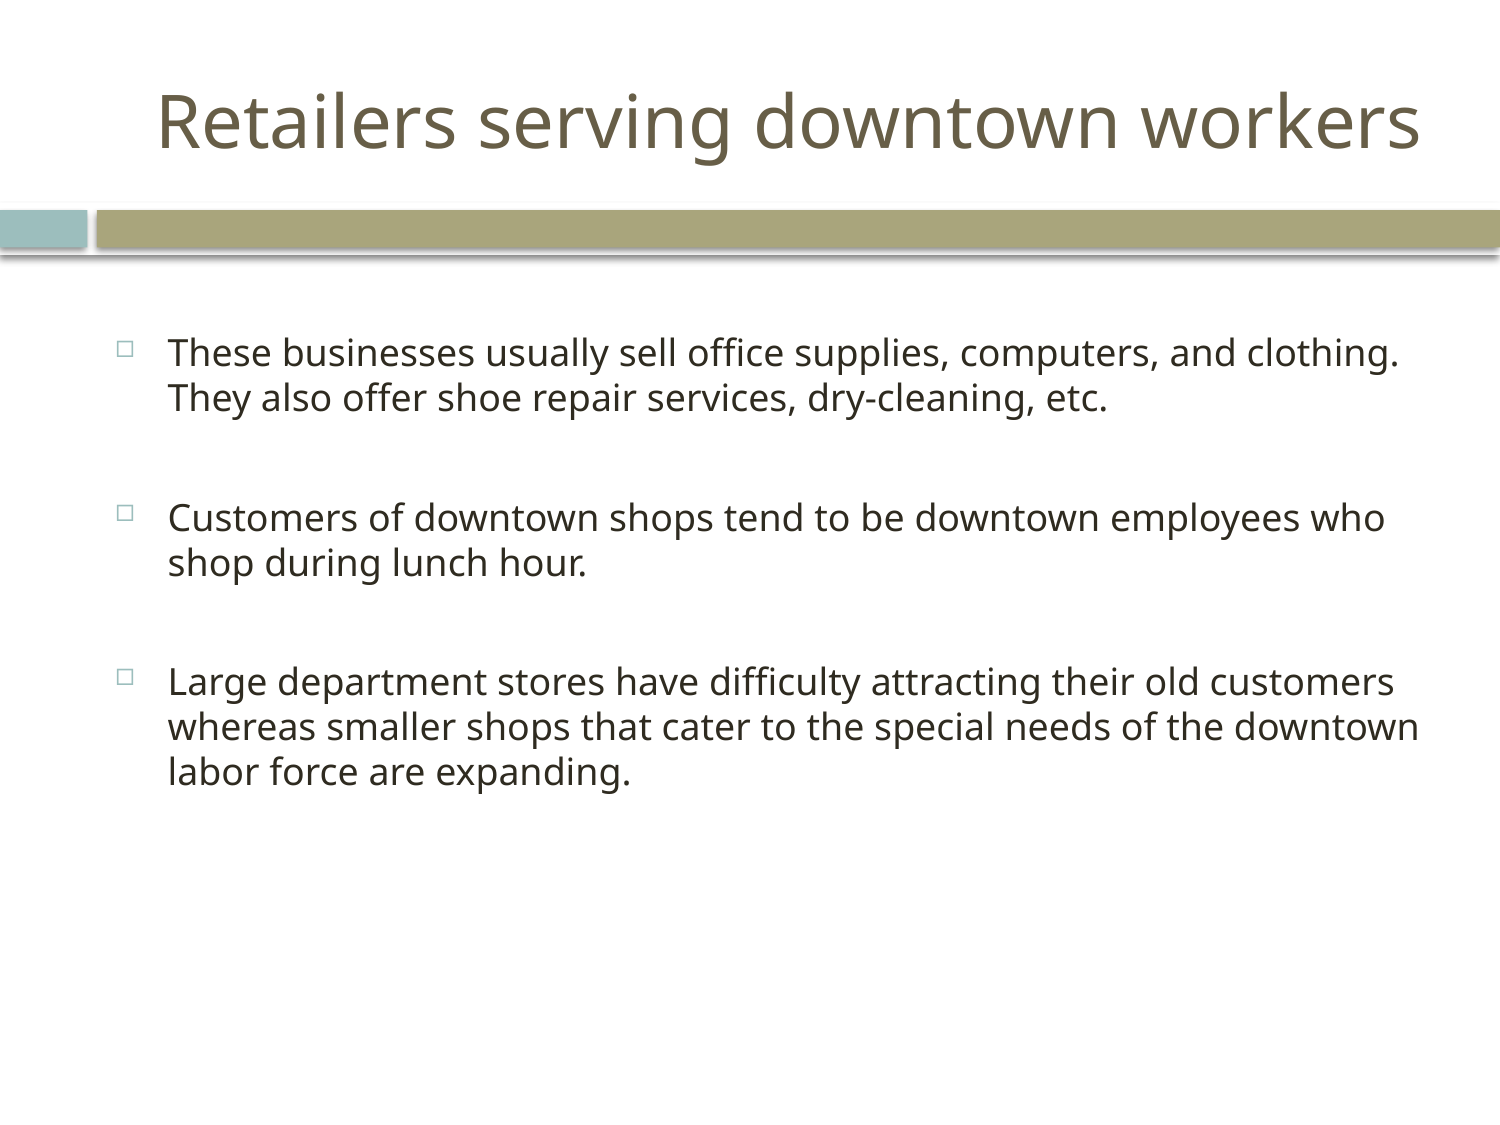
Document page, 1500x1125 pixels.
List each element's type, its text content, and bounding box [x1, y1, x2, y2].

title Retailers serving downtown workers [100, 37, 1438, 200]
list These businesses usually sell office supplies, computers, and clothing. They also offer shoe repair services, dry-cleaning, etc. Customers of downtown shops tend to be downtown employees who shop during lunch hour. Large department stores have difficulty attracting their old customers whereas smaller shops that cater to the special needs of the downtown labor force are expanding. [100, 262, 1438, 1000]
